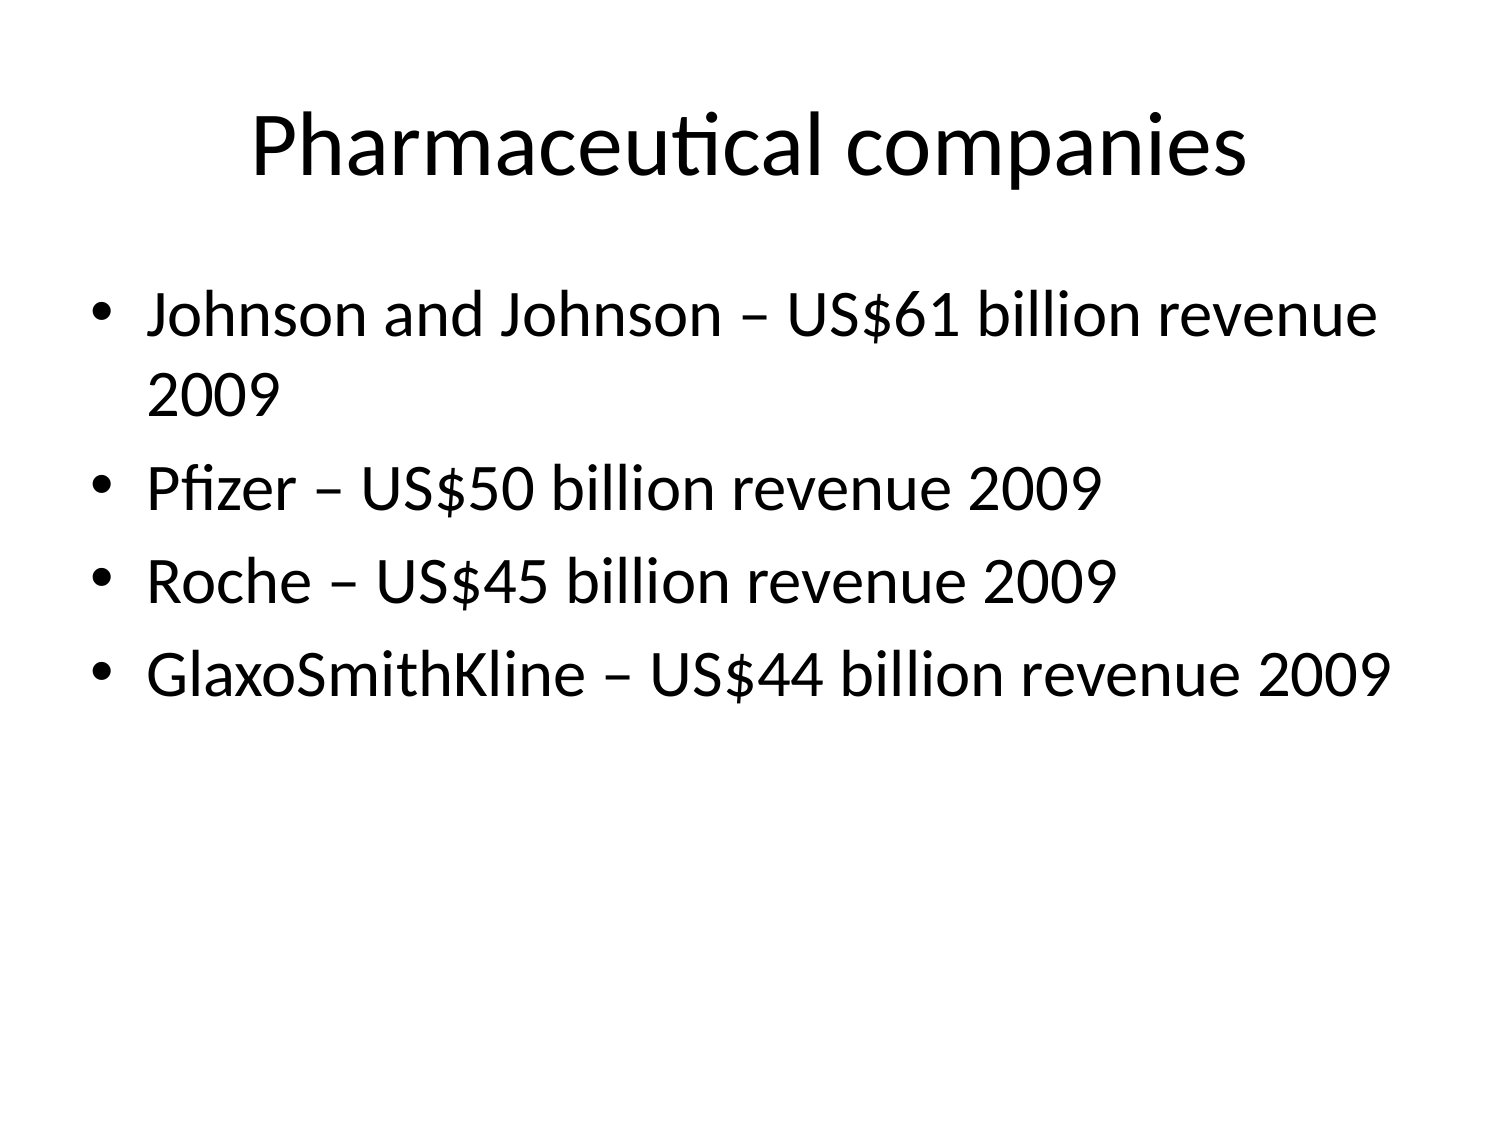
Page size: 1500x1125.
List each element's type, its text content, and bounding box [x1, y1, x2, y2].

title Pharmaceutical companies [75, 45, 1425, 233]
list Johnson and Johnson – US$61 billion revenue 2009 Pfizer – US$50 billion revenue 2009 Roche – US$45 billion revenue 2009 GlaxoSmithKline – US$44 billion revenue 2009 [75, 262, 1425, 1005]
